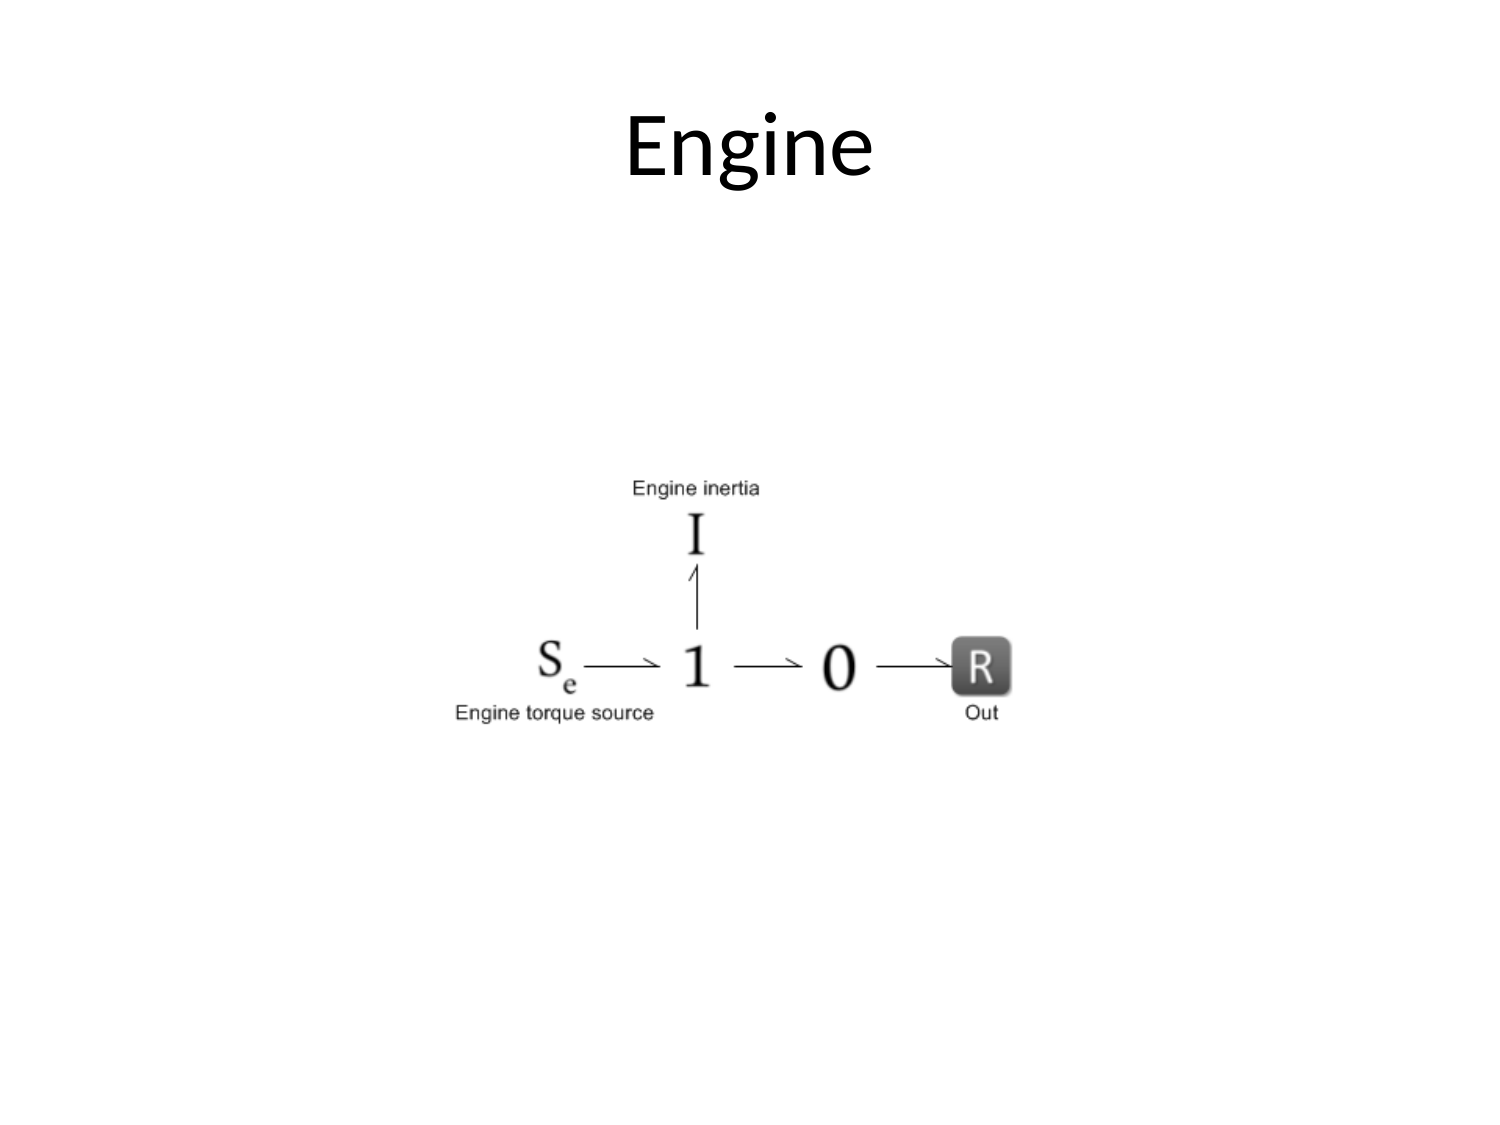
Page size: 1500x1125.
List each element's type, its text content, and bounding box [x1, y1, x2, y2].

picture [437, 462, 1026, 743]
title Engine [75, 45, 1425, 233]
